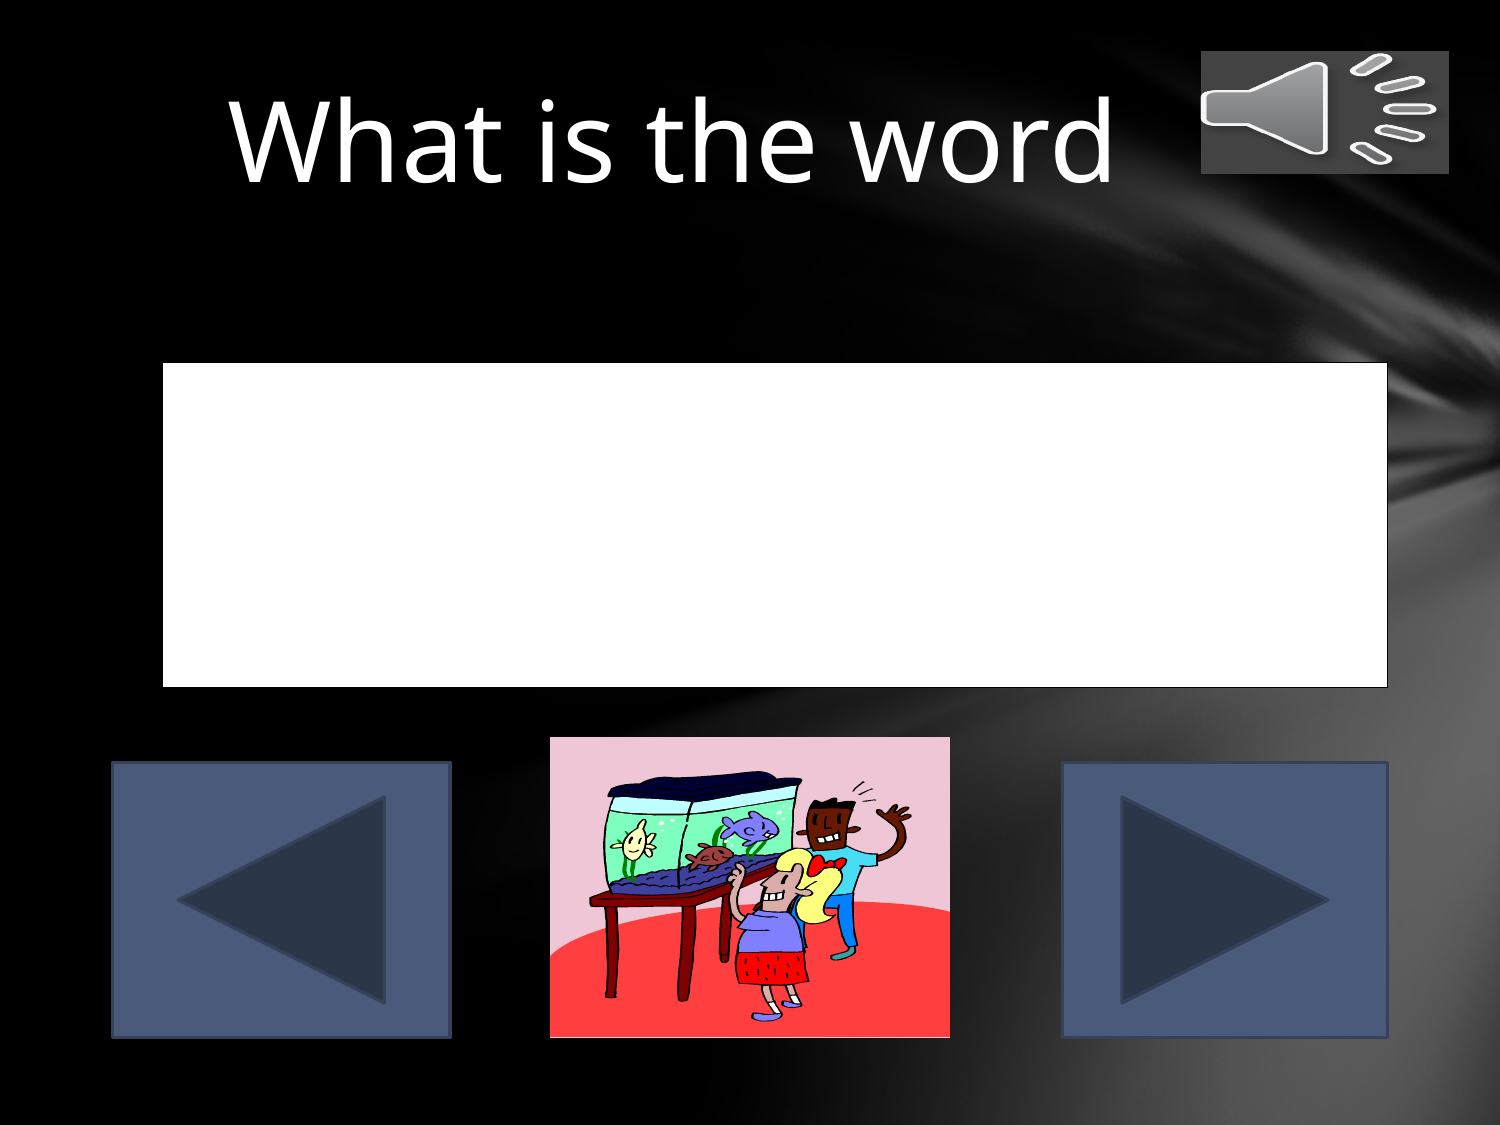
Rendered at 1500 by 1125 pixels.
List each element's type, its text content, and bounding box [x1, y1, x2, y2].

text_box [1061, 761, 1389, 1039]
title What is the word [57, 37, 1318, 213]
picture [549, 736, 951, 1038]
text_box [111, 761, 452, 1039]
picture [1199, 49, 1451, 176]
